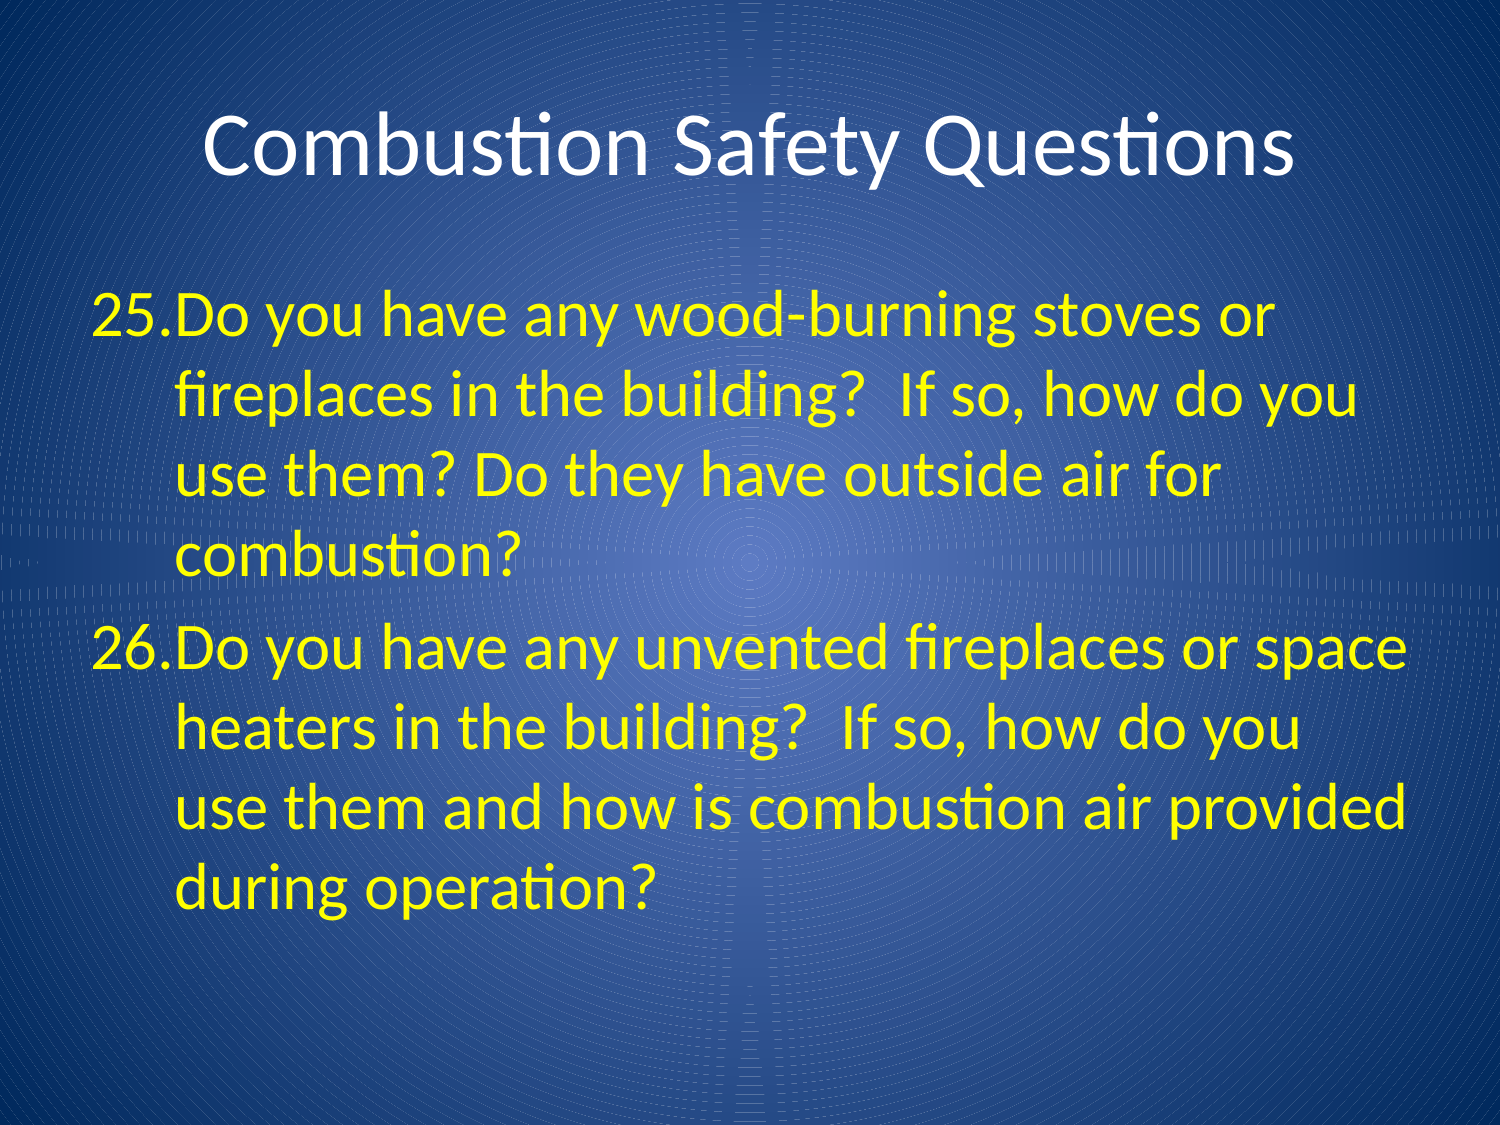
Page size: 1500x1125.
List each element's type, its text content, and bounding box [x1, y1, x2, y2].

title Combustion Safety Questions [75, 45, 1425, 233]
list Do you have any wood-burning stoves or fireplaces in the building? If so, how do you use them? Do they have outside air for combustion? Do you have any unvented fireplaces or space heaters in the building? If so, how do you use them and how is combustion air provided during operation? [75, 262, 1425, 1005]
